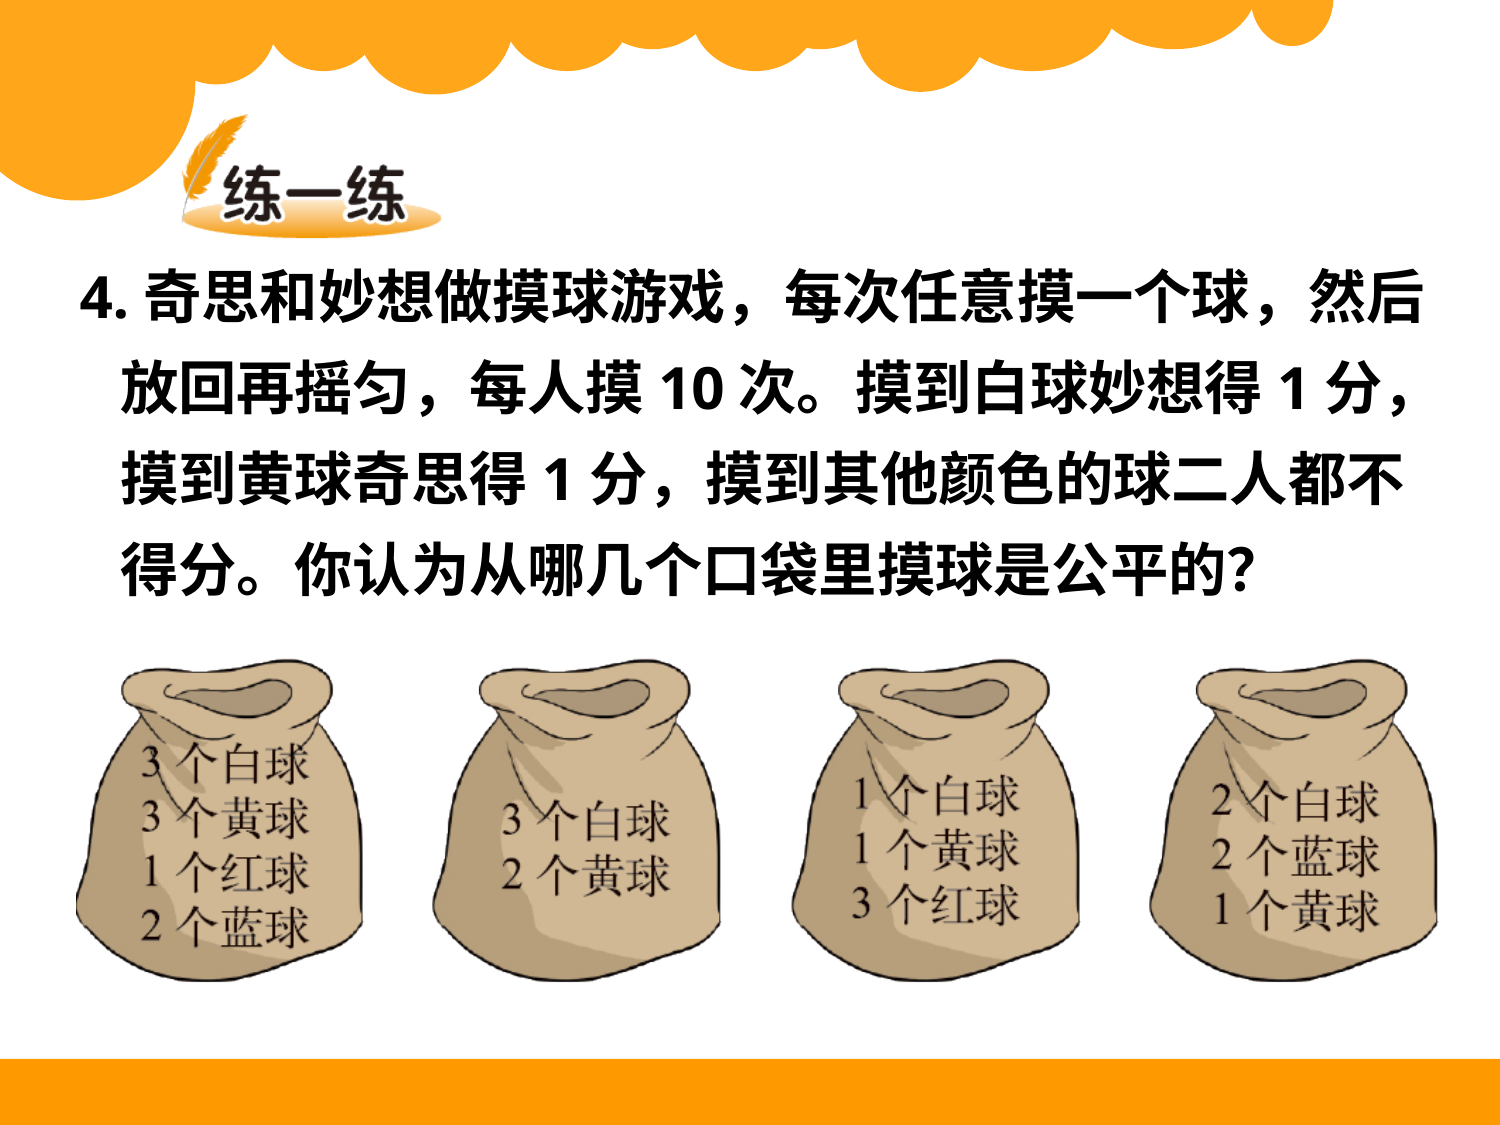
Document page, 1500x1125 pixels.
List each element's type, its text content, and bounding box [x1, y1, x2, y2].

picture [76, 656, 1443, 988]
picture [163, 113, 459, 244]
text_box 4.奇思和妙想做摸球游戏，每次任意摸一个球，然后 放回再摇匀，每人摸10次。摸到白球妙想得1分， 摸到黄球奇思得1分，摸到其他颜色的球二人都不 得分。你认为从哪几个口袋里摸球是公平的？ [64, 231, 1447, 611]
